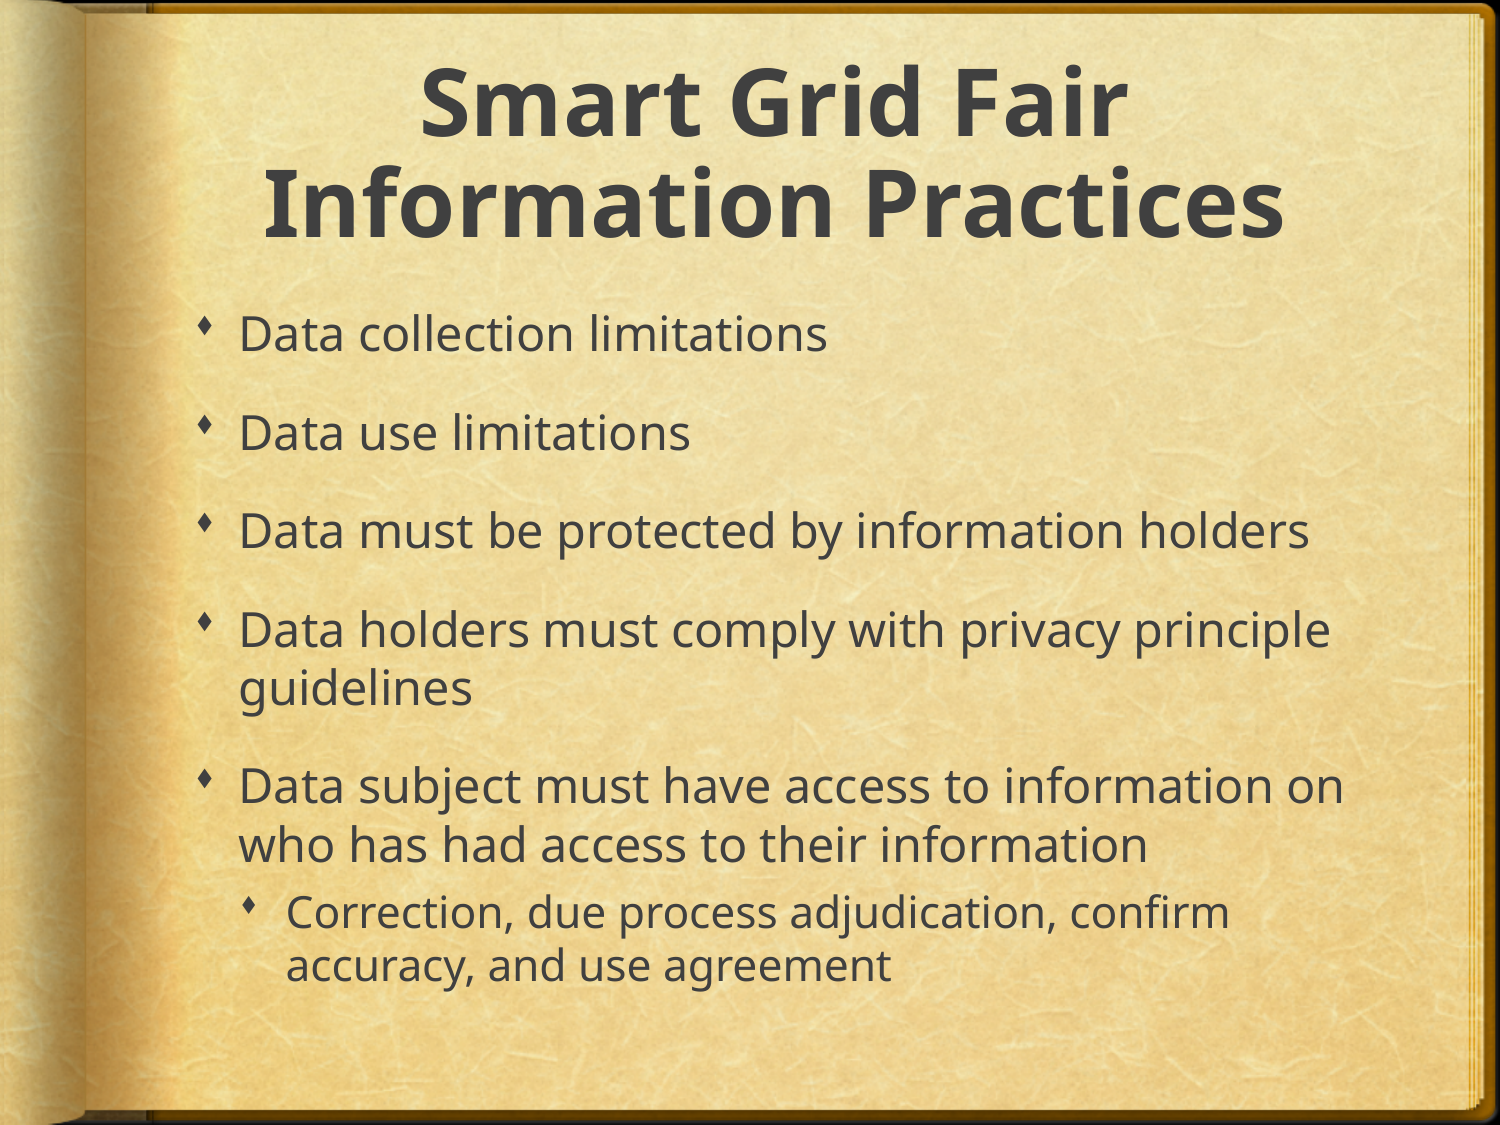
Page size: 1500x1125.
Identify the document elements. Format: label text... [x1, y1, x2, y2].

picture [0, 0, 1500, 1125]
title Smart Grid Fair Information Practices [178, 45, 1372, 265]
list Data collection limitations Data use limitations Data must be protected by information holders Data holders must comply with privacy principle guidelines Data subject must have access to information on who has had access to their information Correction, due process adjudication, confirm accuracy, and use agreement [178, 295, 1372, 1005]
